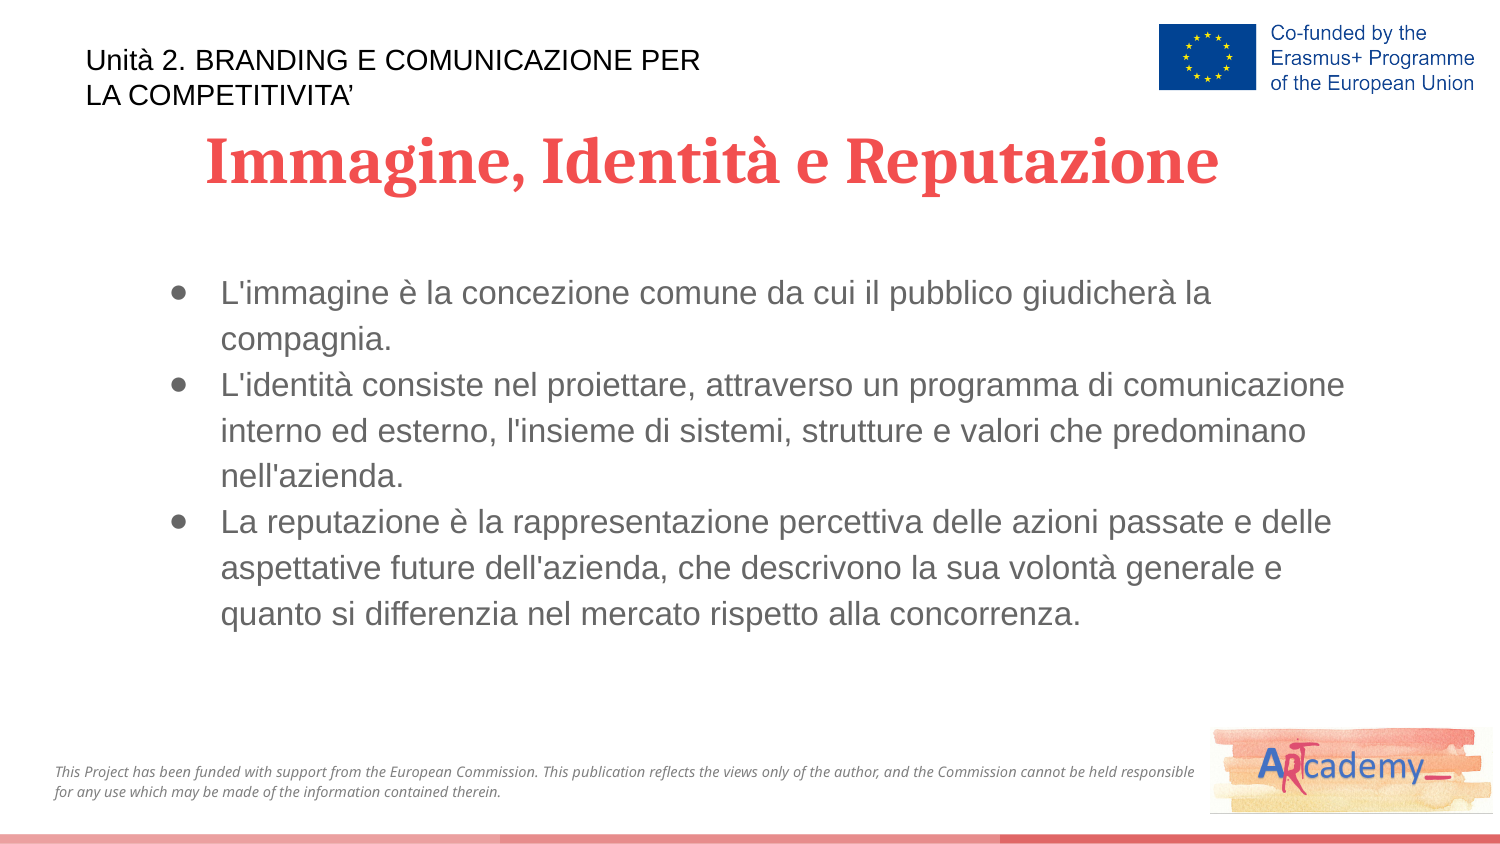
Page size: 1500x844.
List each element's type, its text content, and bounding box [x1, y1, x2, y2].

picture [1158, 24, 1474, 94]
text_box Unità 2. BRANDING E COMUNICAZIONE PER LA COMPETITIVITA’ [70, 33, 750, 119]
picture [1210, 709, 1493, 844]
title Immagine, Identità e Reputazione [94, 64, 1333, 213]
list L'immagine è la concezione comune da cui il pubblico giudicherà la compagnia. L'identità consiste nel proiettare, attraverso un programma di comunicazione interno ed esterno, l'insieme di sistemi, strutture e valori che predominano nell'azienda. La reputazione è la rappresentazione percettiva delle azioni passate e delle aspettative future dell'azienda, che descrivono la sua volontà generale e quanto si differenzia nel mercato rispetto alla concorrenza. [130, 250, 1370, 701]
text_box This Project has been funded with support from the European Commission. This publication reflects the views only of the author, and the Commission cannot be held responsible for any use which may be made of the information contained therein. [39, 754, 1205, 799]
